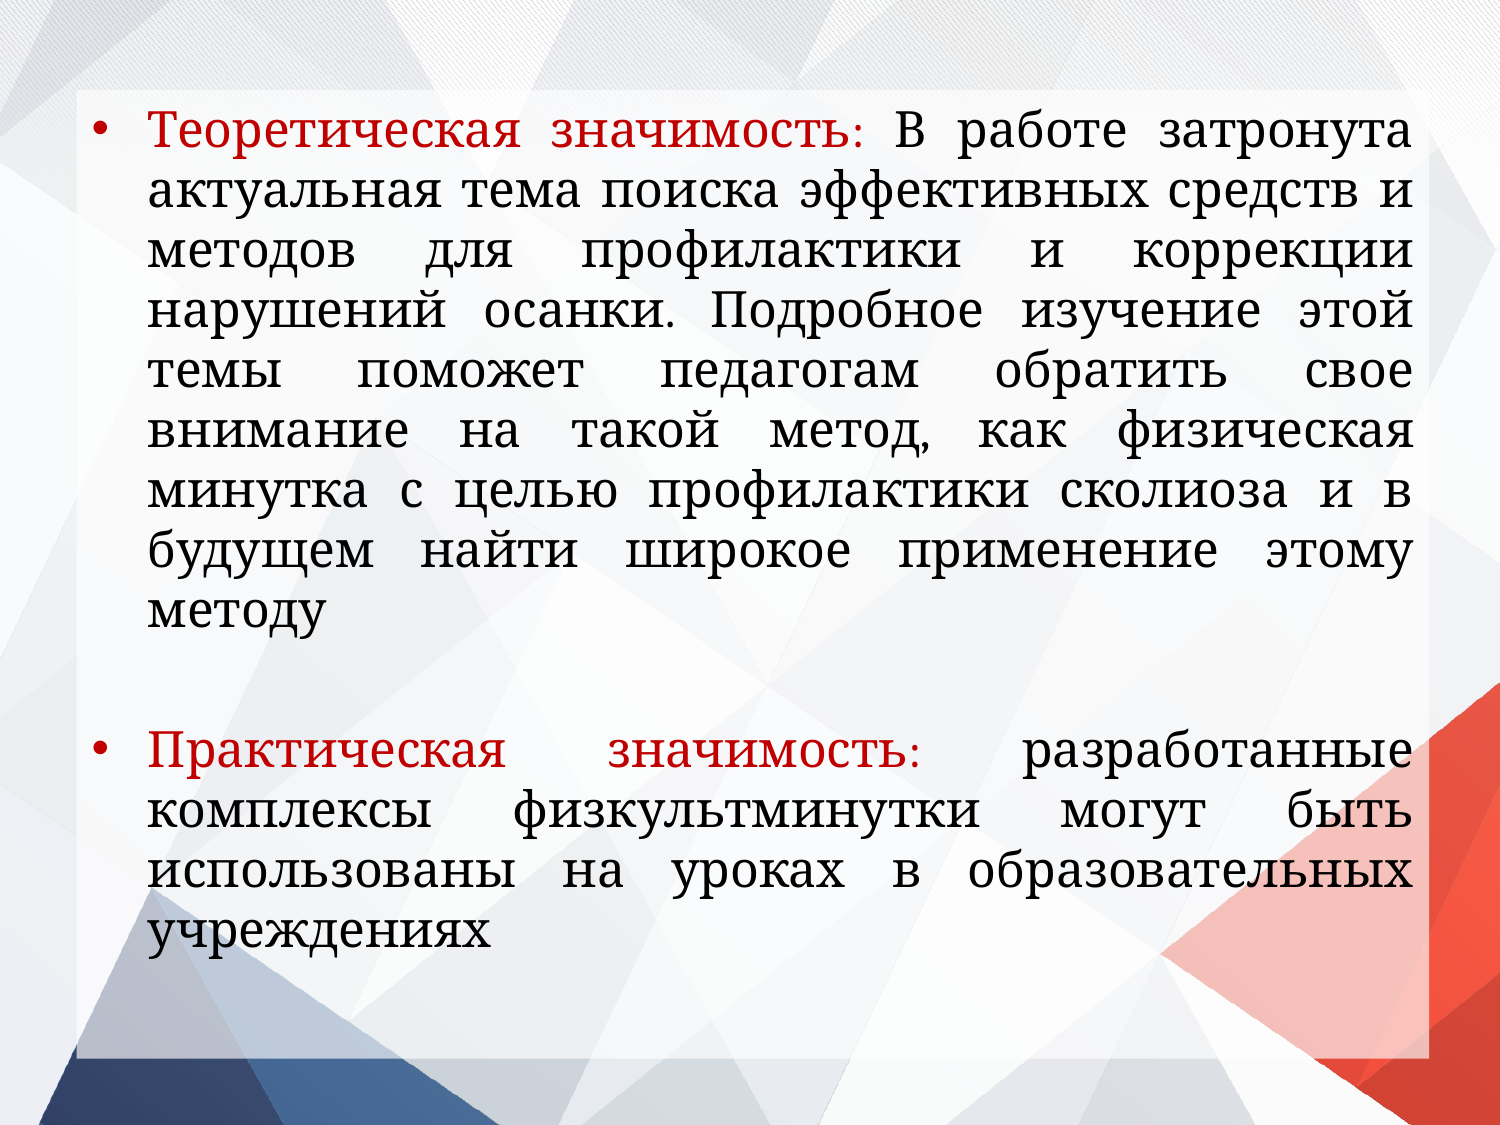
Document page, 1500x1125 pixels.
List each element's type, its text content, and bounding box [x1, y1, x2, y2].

picture [0, 0, 1500, 1125]
list Теоретическая значимость: В работе затронута актуальная тема поиска эффективных средств и методов для профилактики и коррекции нарушений осанки. Подробное изучение этой темы поможет педагогам обратить свое внимание на такой метод, как физическая минутка с целью профилактики сколиоза и в будущем найти широкое применение этому методу Практическая значимость: разработанные комплексы физкультминутки могут быть использованы на уроках в образовательных учреждениях [75, 88, 1431, 1061]
